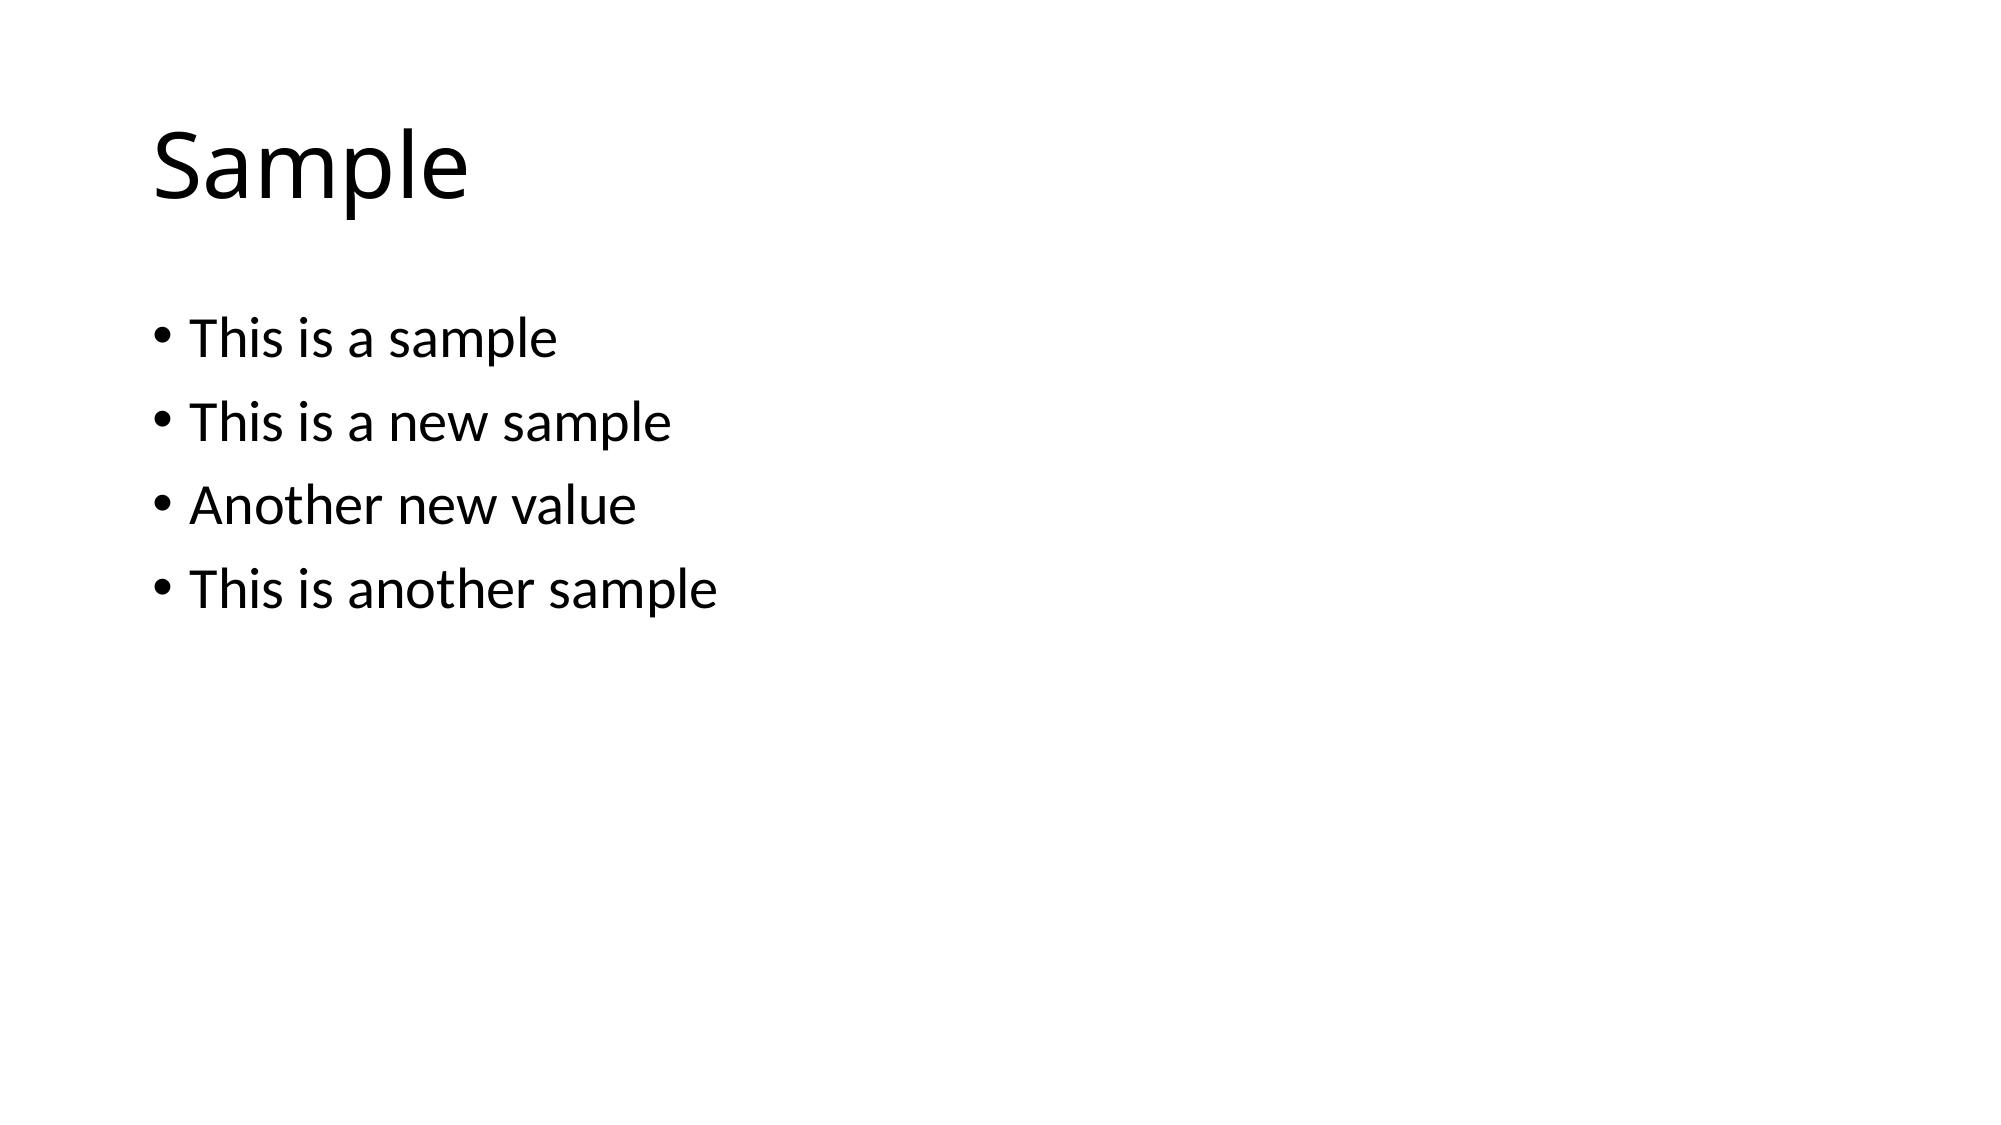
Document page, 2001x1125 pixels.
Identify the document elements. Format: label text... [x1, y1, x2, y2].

list This is a sample This is a new sample Another new value This is another sample [137, 299, 1863, 1014]
title Sample [137, 59, 1863, 278]
